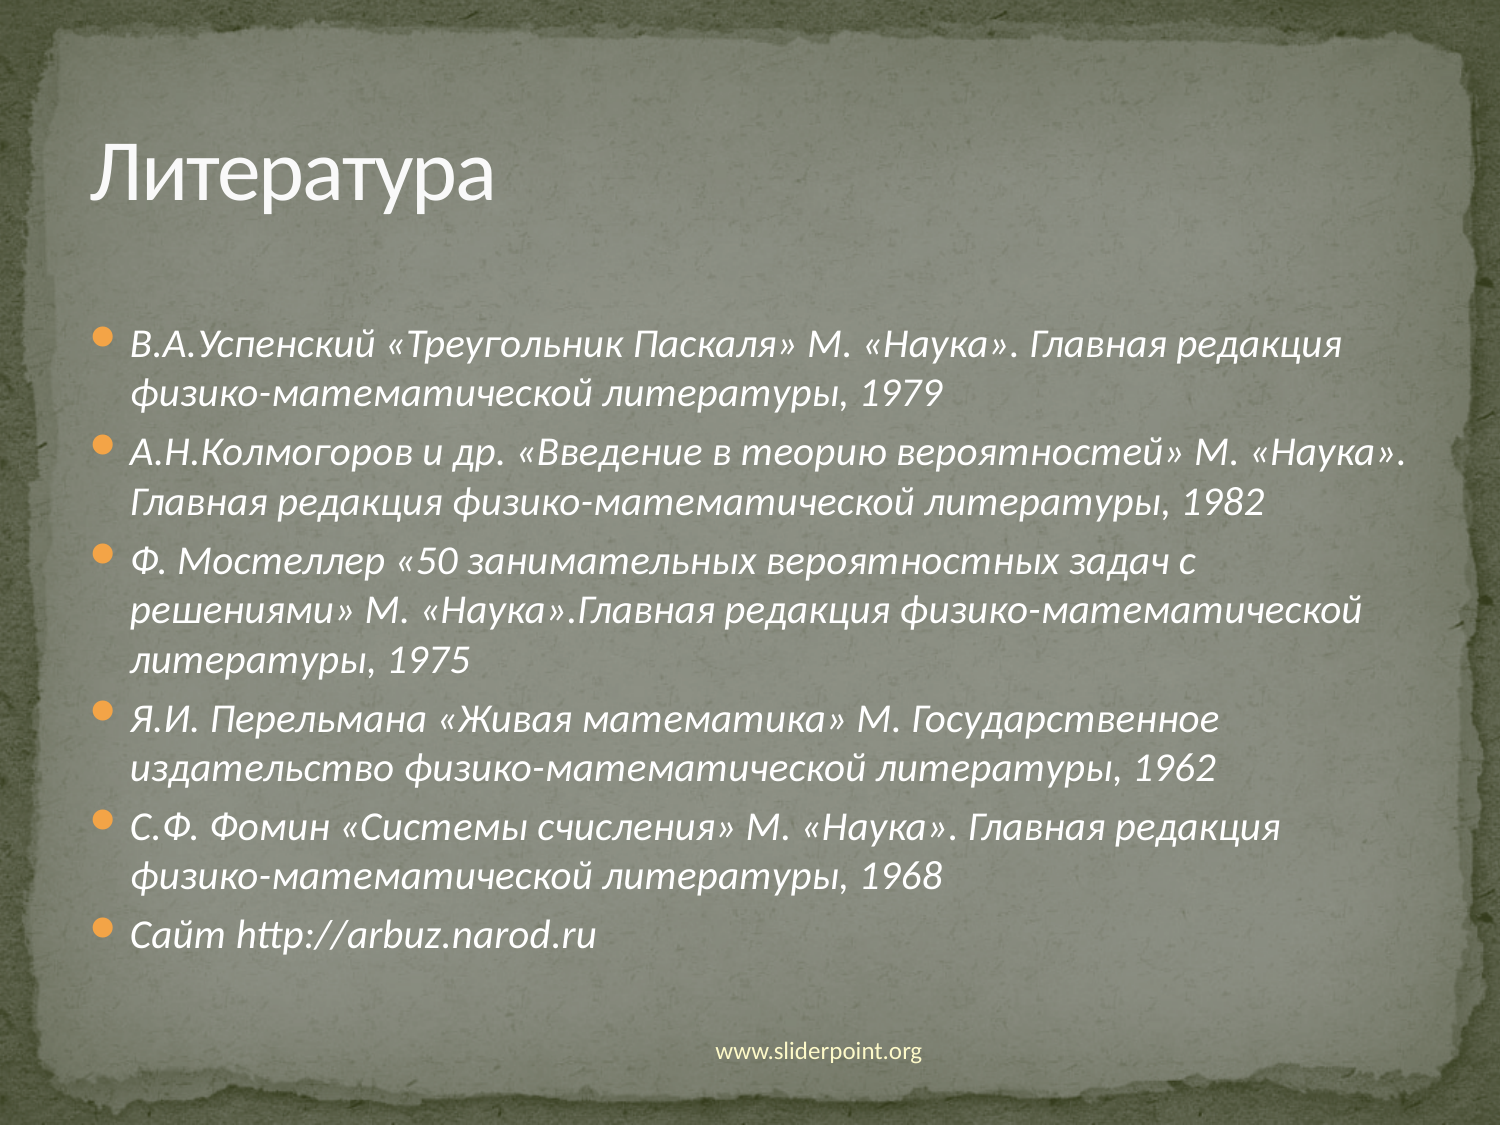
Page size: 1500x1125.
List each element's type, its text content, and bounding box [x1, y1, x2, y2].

footer www.sliderpoint.org [350, 1017, 938, 1081]
title Литература [74, 24, 1425, 225]
list В.А.Успенский «Треугольник Паскаля» М. «Наука». Главная редакция физико-математической литературы, 1979 А.Н.Колмогоров и др. «Введение в теорию вероятностей» М. «Наука». Главная редакция физико-математической литературы, 1982 Ф. Мостеллер «50 занимательных вероятностных задач с решениями» М. «Наука».Главная редакция физико-математической литературы, 1975 Я.И. Перельмана «Живая математика» М. Государственное издательство физико-математической литературы, 1962 С.Ф. Фомин «Системы счисления» М. «Наука». Главная редакция физико-математической литературы, 1968 Сайт http://arbuz.narod.ru [75, 249, 1425, 1000]
